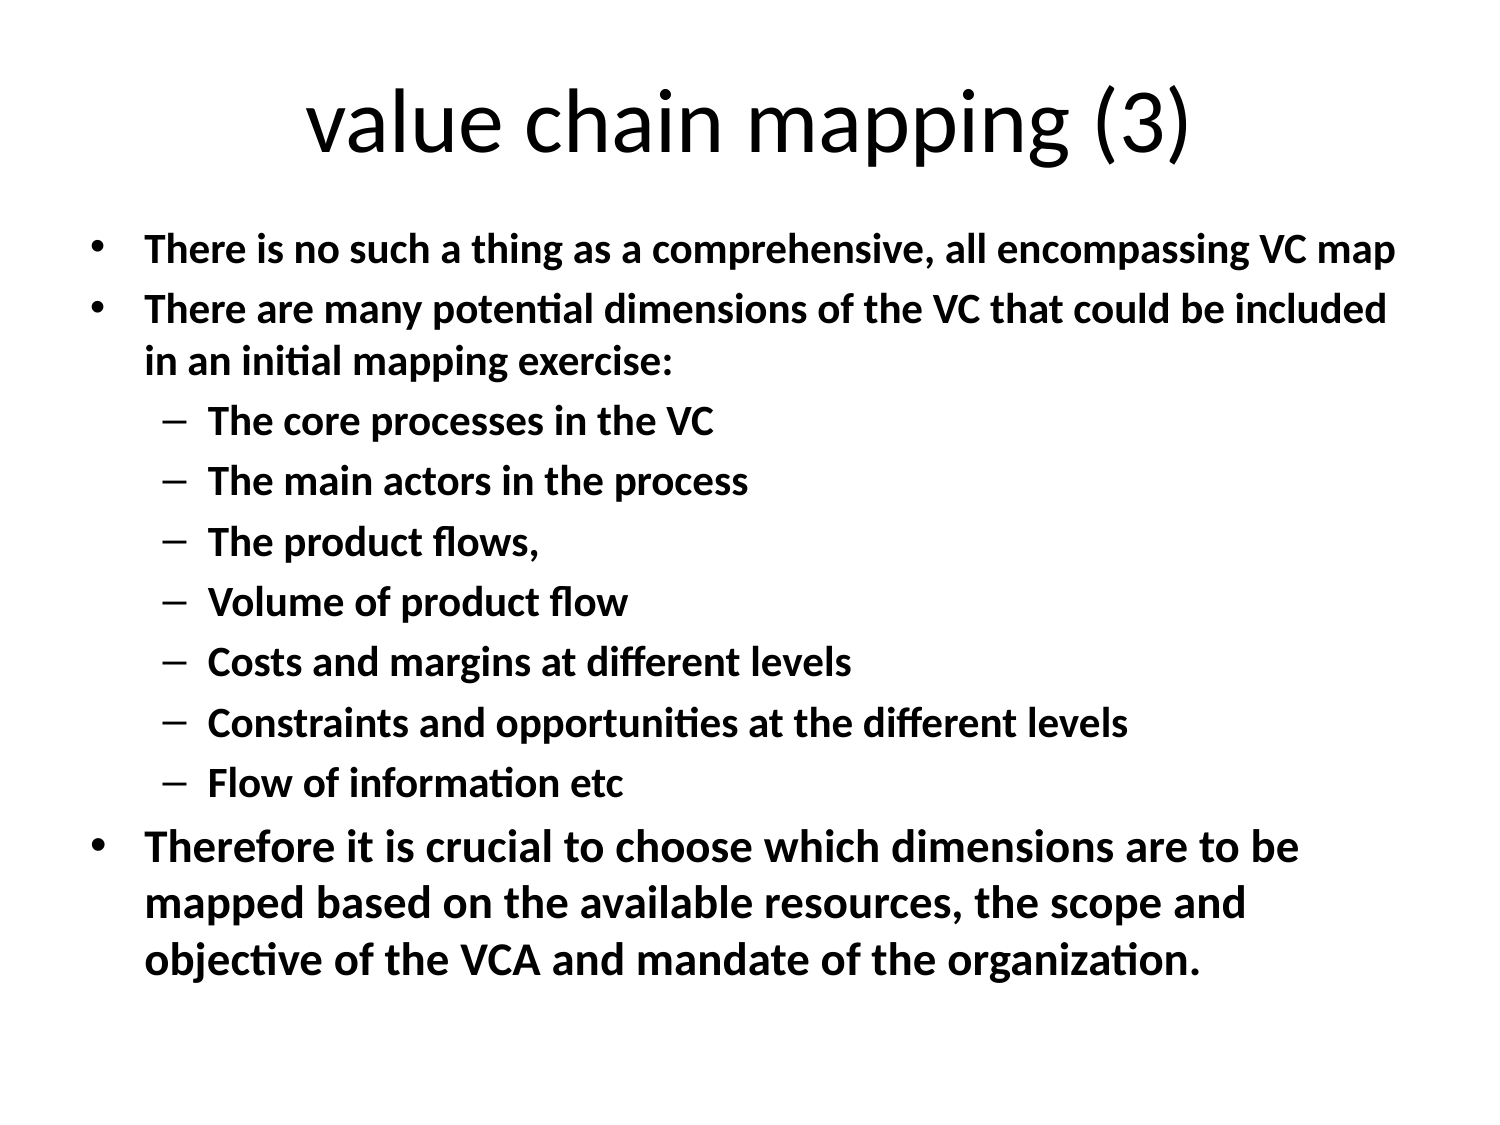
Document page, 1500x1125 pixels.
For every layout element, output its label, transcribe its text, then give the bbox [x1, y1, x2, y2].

title value chain mapping (3) [75, 45, 1425, 188]
list There is no such a thing as a comprehensive, all encompassing VC map There are many potential dimensions of the VC that could be included in an initial mapping exercise: The core processes in the VC The main actors in the process The product flows, Volume of product flow Costs and margins at different levels Constraints and opportunities at the different levels Flow of information etc Therefore it is crucial to choose which dimensions are to be mapped based on the available resources, the scope and objective of the VCA and mandate of the organization. [75, 212, 1425, 1005]
